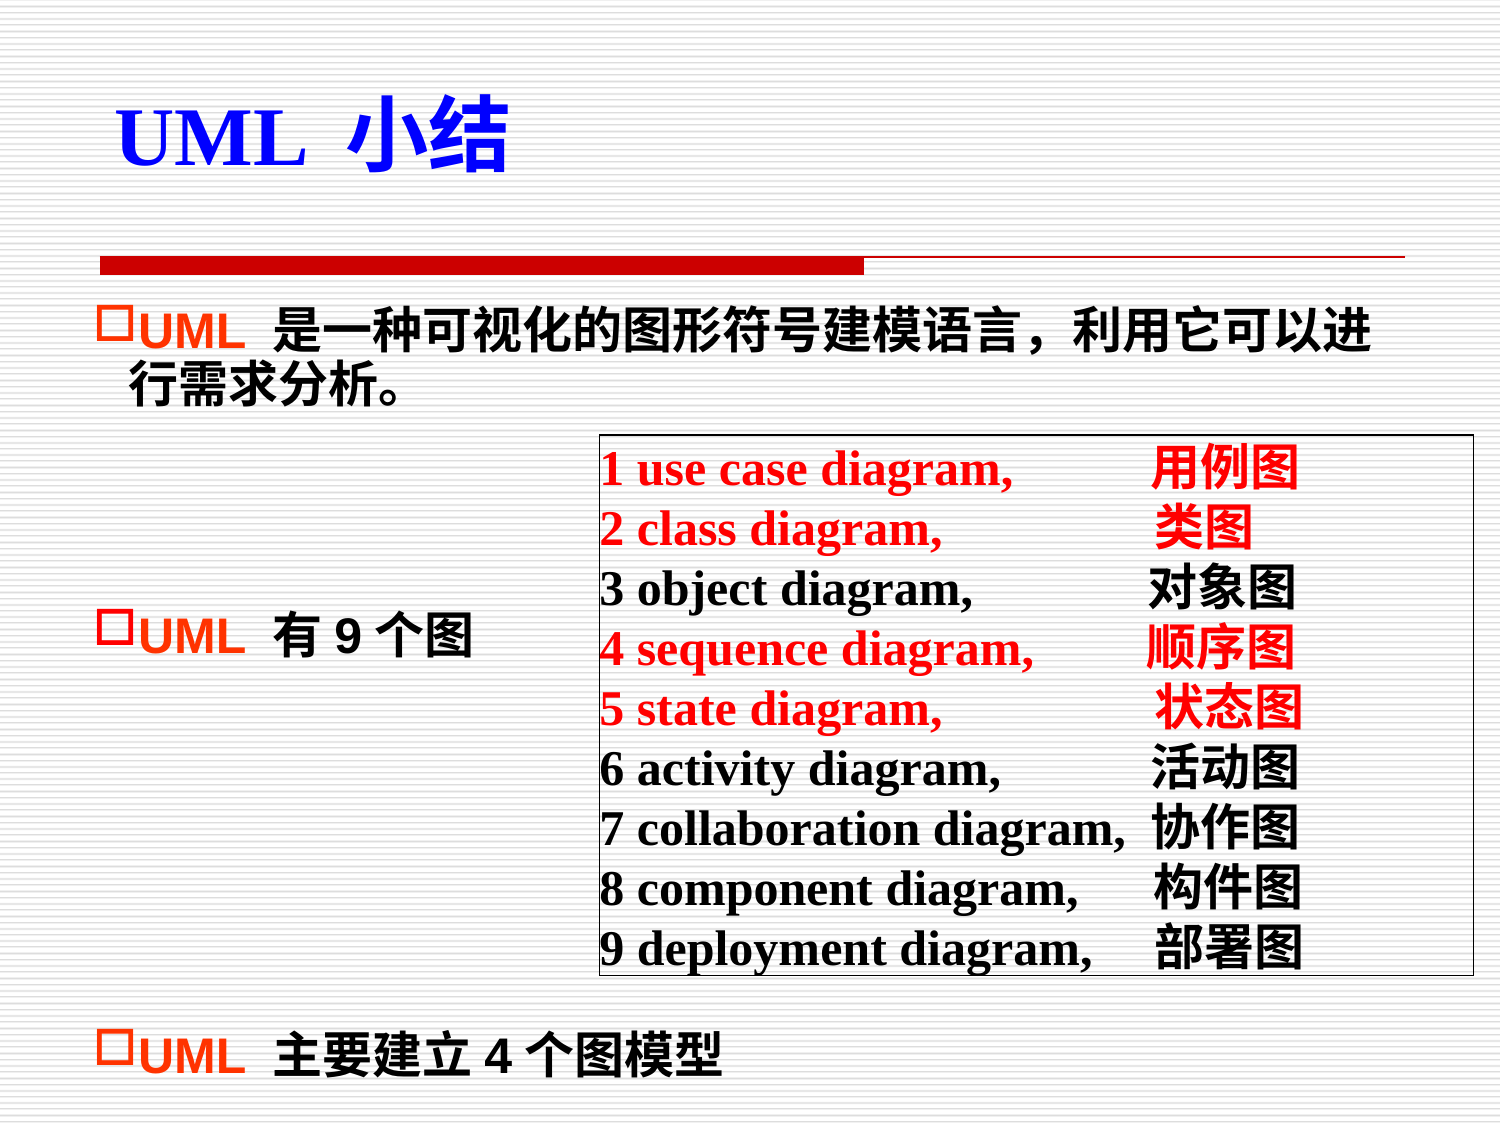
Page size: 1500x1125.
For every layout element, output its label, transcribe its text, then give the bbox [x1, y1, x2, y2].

text_box 1 use case diagram, 用例图 2 class diagram, 类图 3 object diagram, 对象图 4 sequence diagram, 顺序图 5 state diagram, 状态图 6 activity diagram, 活动图 7 collaboration diagram, 协作图 8 component diagram, 构件图 9 deployment diagram, 部署图 [599, 435, 1474, 976]
picture [0, 0, 1500, 1125]
text_box UML 是一种可视化的图形符号建模语言，利用它可以进行需求分析。 [78, 297, 1433, 421]
text_box UML 主要建立4个图模型 [92, 1023, 804, 1085]
text_box UML 有9个图 [92, 603, 554, 664]
text_box UML 小结 [115, 82, 640, 183]
